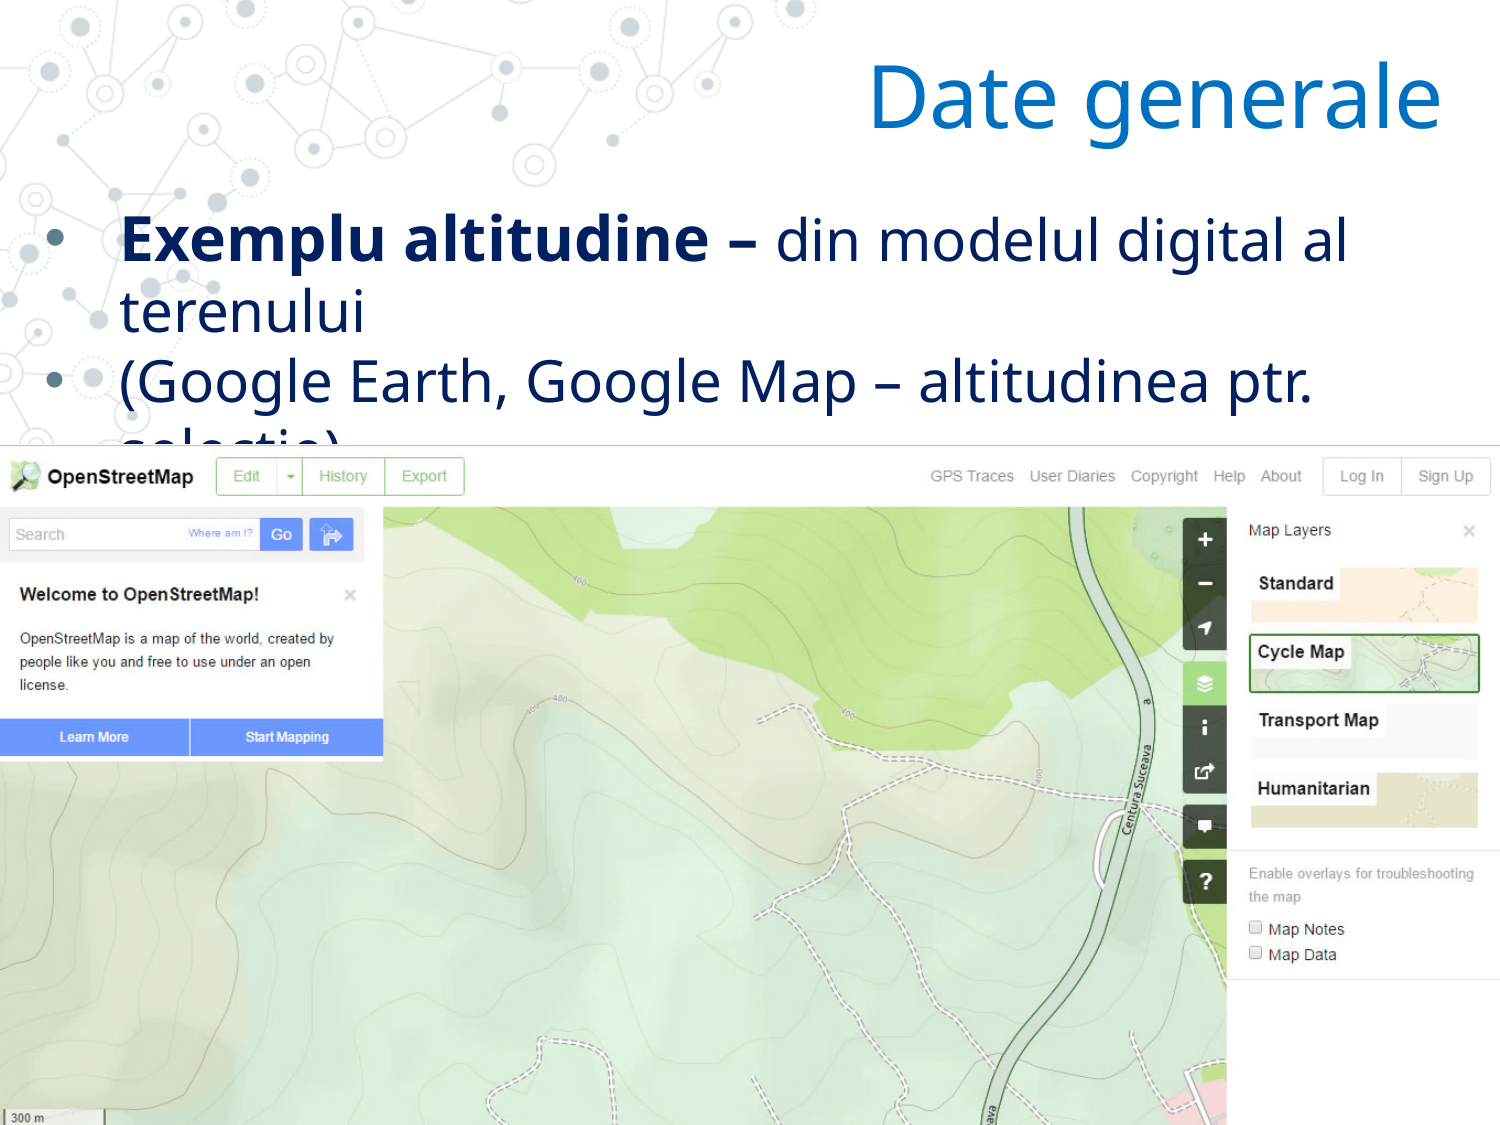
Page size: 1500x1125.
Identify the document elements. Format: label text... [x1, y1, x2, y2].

title Date generale [76, 30, 1459, 161]
text_box Exemplu altitudine – din modelul digital al terenului (Google Earth, Google Map – altitudinea ptr. selecție) OpenStreet (folosință) – curbele de nivel (Cycle Map) [29, 184, 1500, 443]
picture [0, 0, 1500, 1125]
